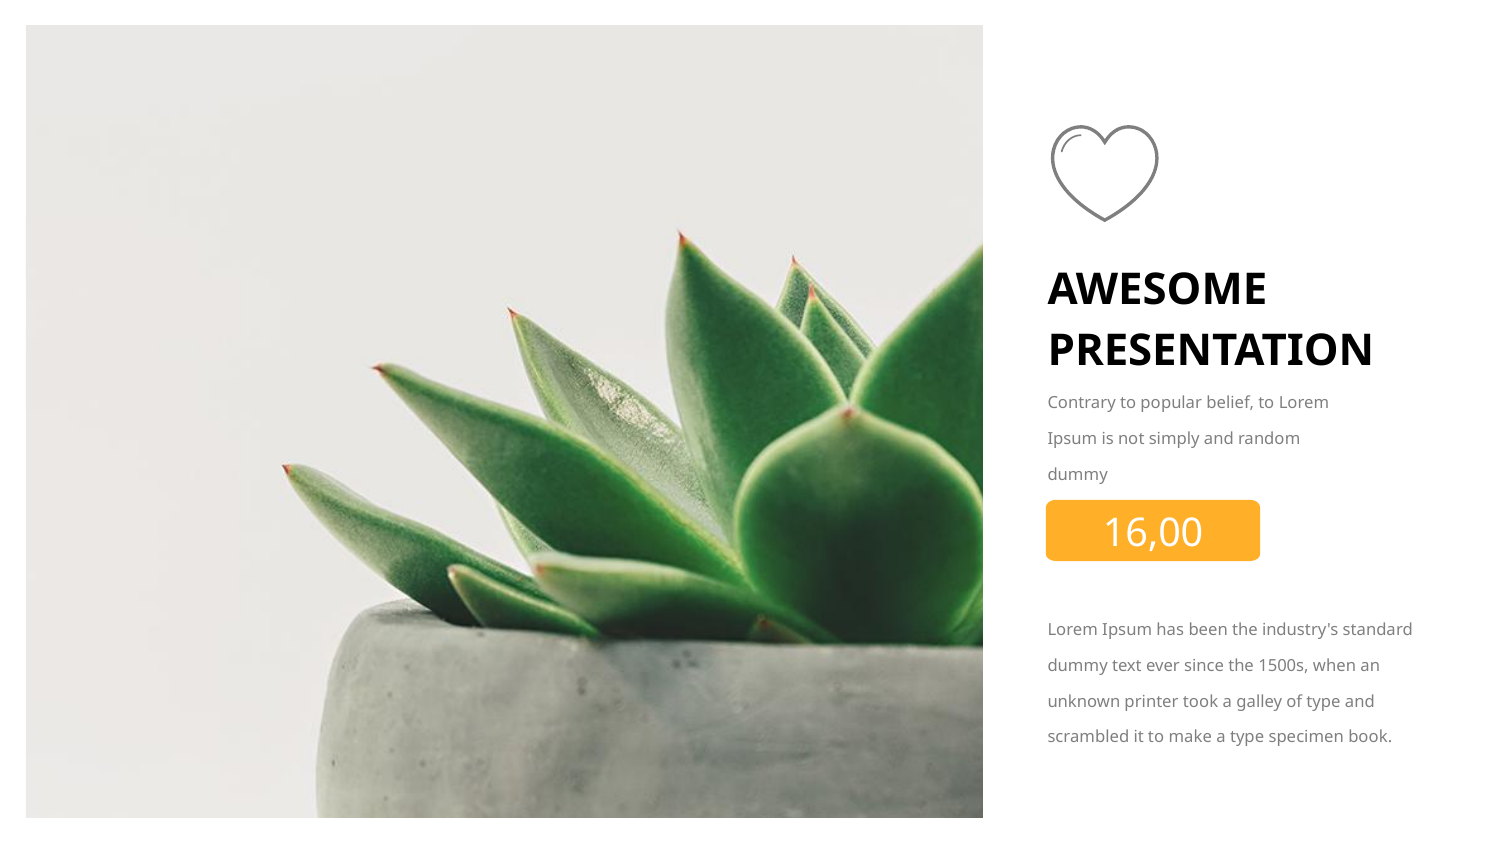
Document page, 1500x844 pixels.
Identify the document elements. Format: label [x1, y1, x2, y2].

picture [25, 25, 984, 819]
text_box [1035, 124, 1425, 719]
